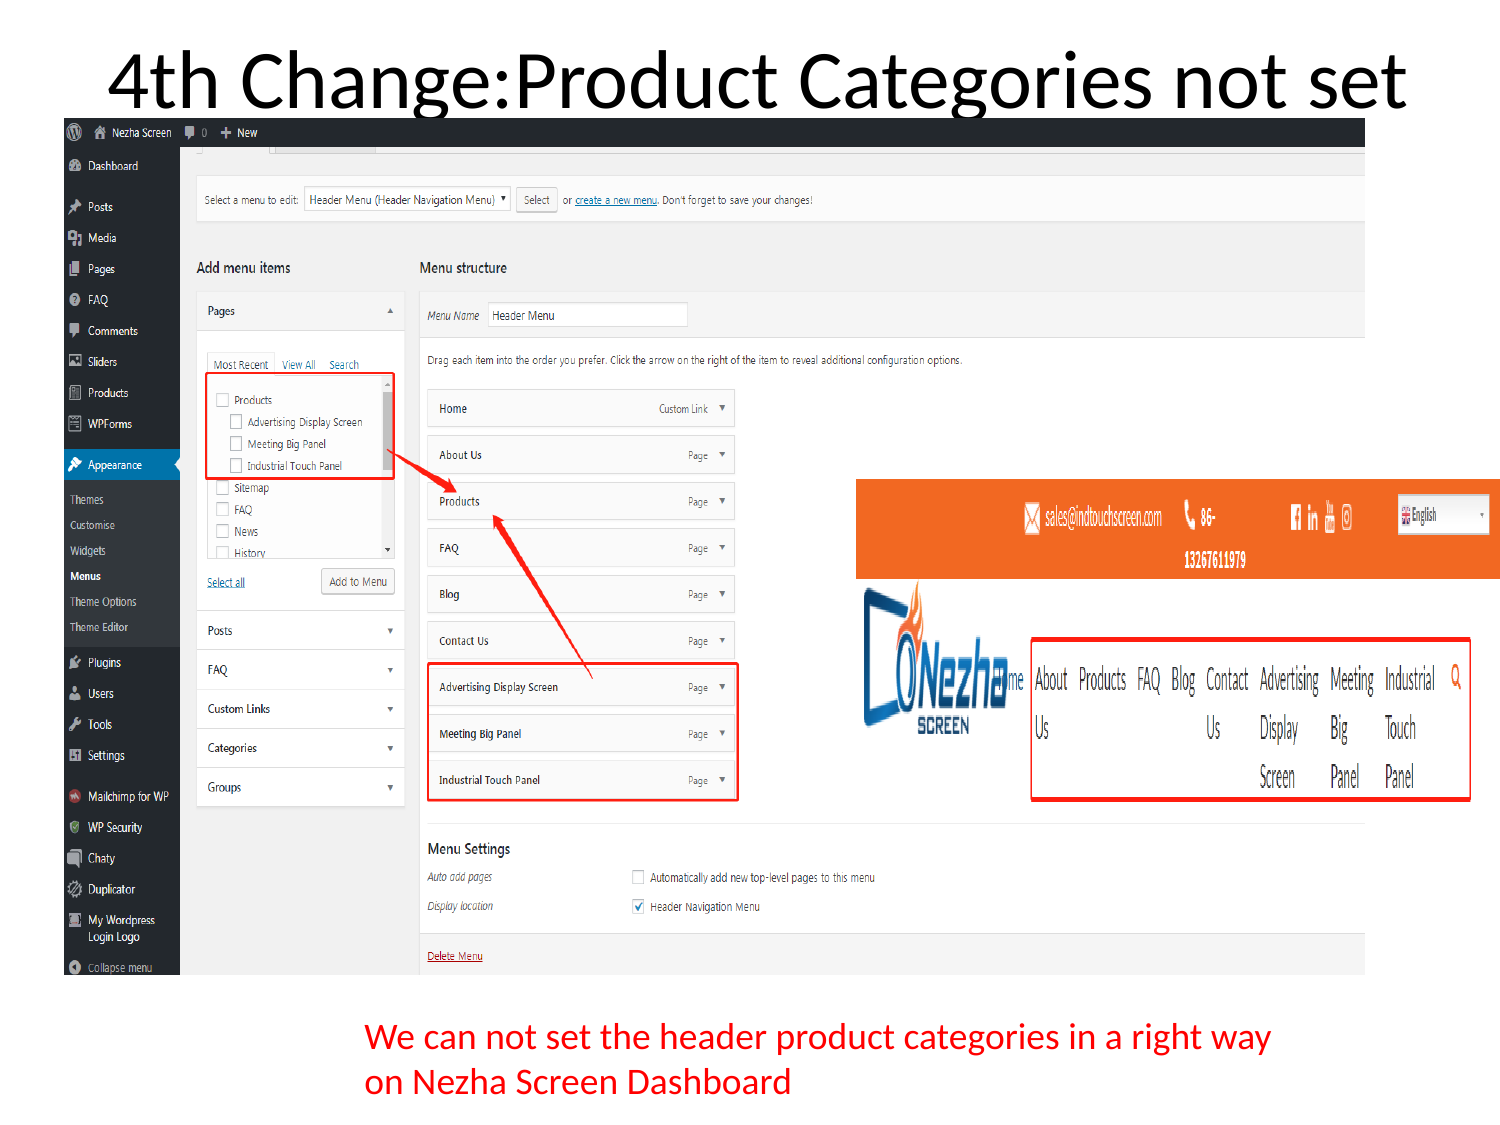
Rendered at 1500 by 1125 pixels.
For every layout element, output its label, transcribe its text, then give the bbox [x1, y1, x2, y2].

picture [64, 118, 1500, 975]
text_box We can not set the header product categories in a right way on Nezha Screen Dashboard [349, 1004, 1297, 1110]
picture [69, 458, 81, 470]
title 4th Change:Product Categories not set [0, 0, 1500, 197]
